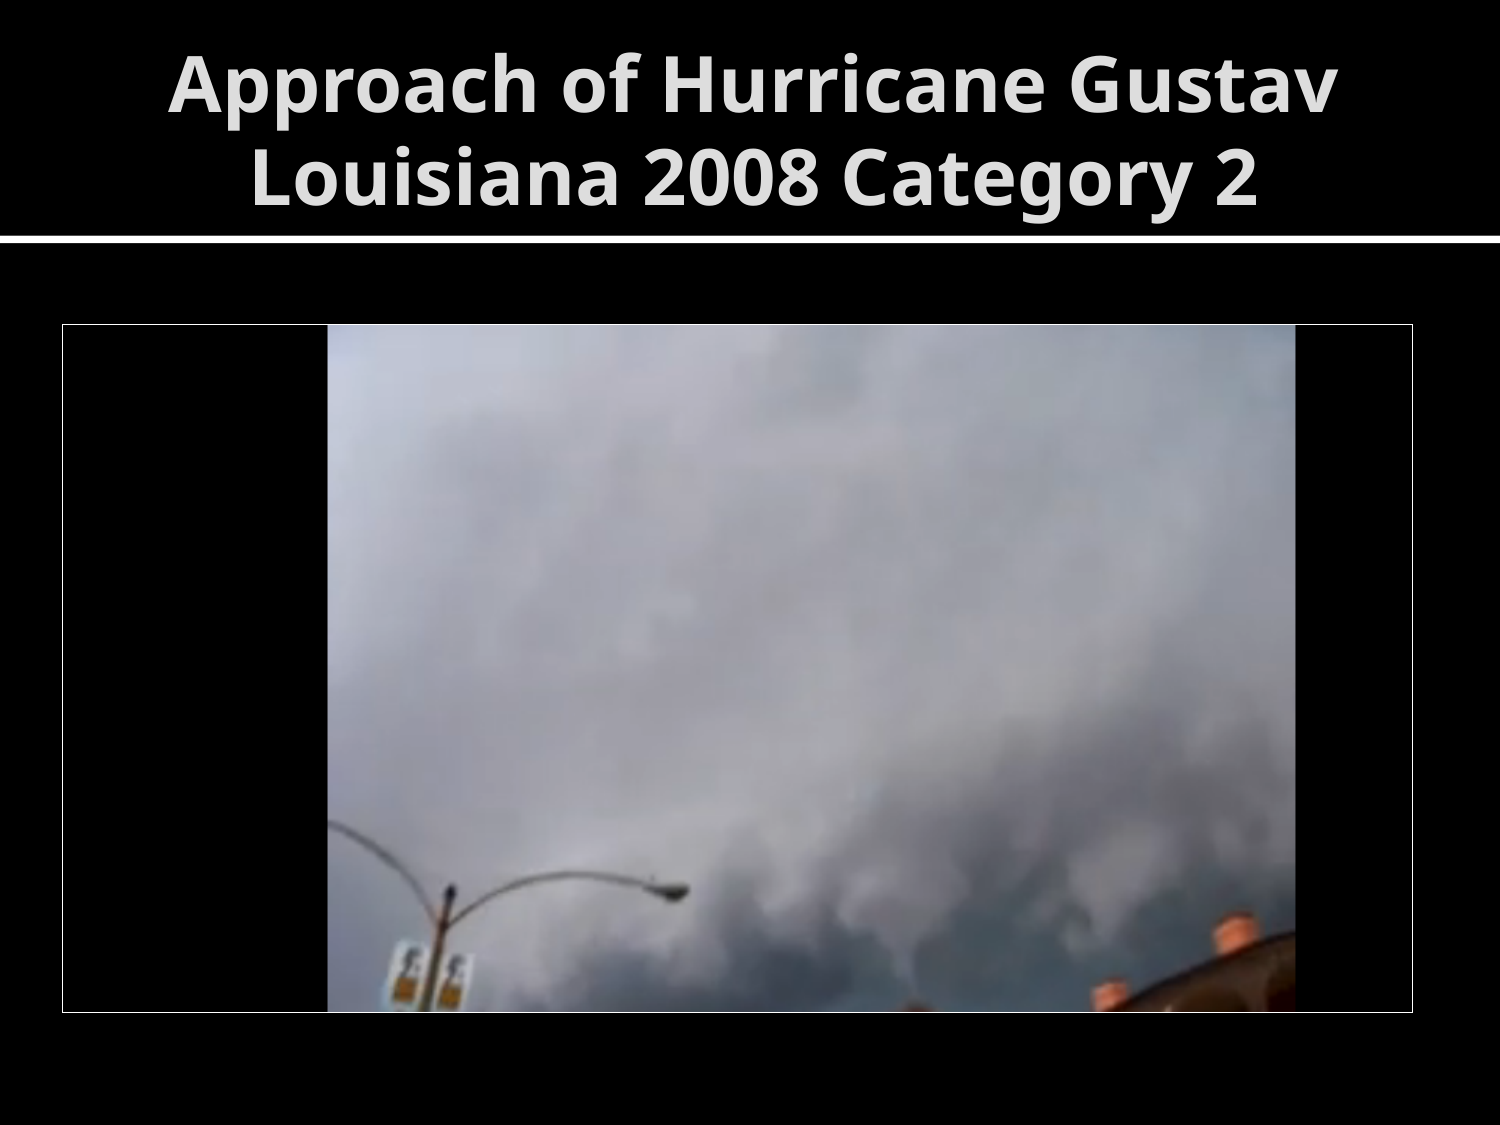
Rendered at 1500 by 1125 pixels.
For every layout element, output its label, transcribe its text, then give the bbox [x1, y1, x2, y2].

picture [63, 325, 1412, 1012]
title Approach of Hurricane Gustav Louisiana 2008 Category 2 [75, 24, 1425, 231]
